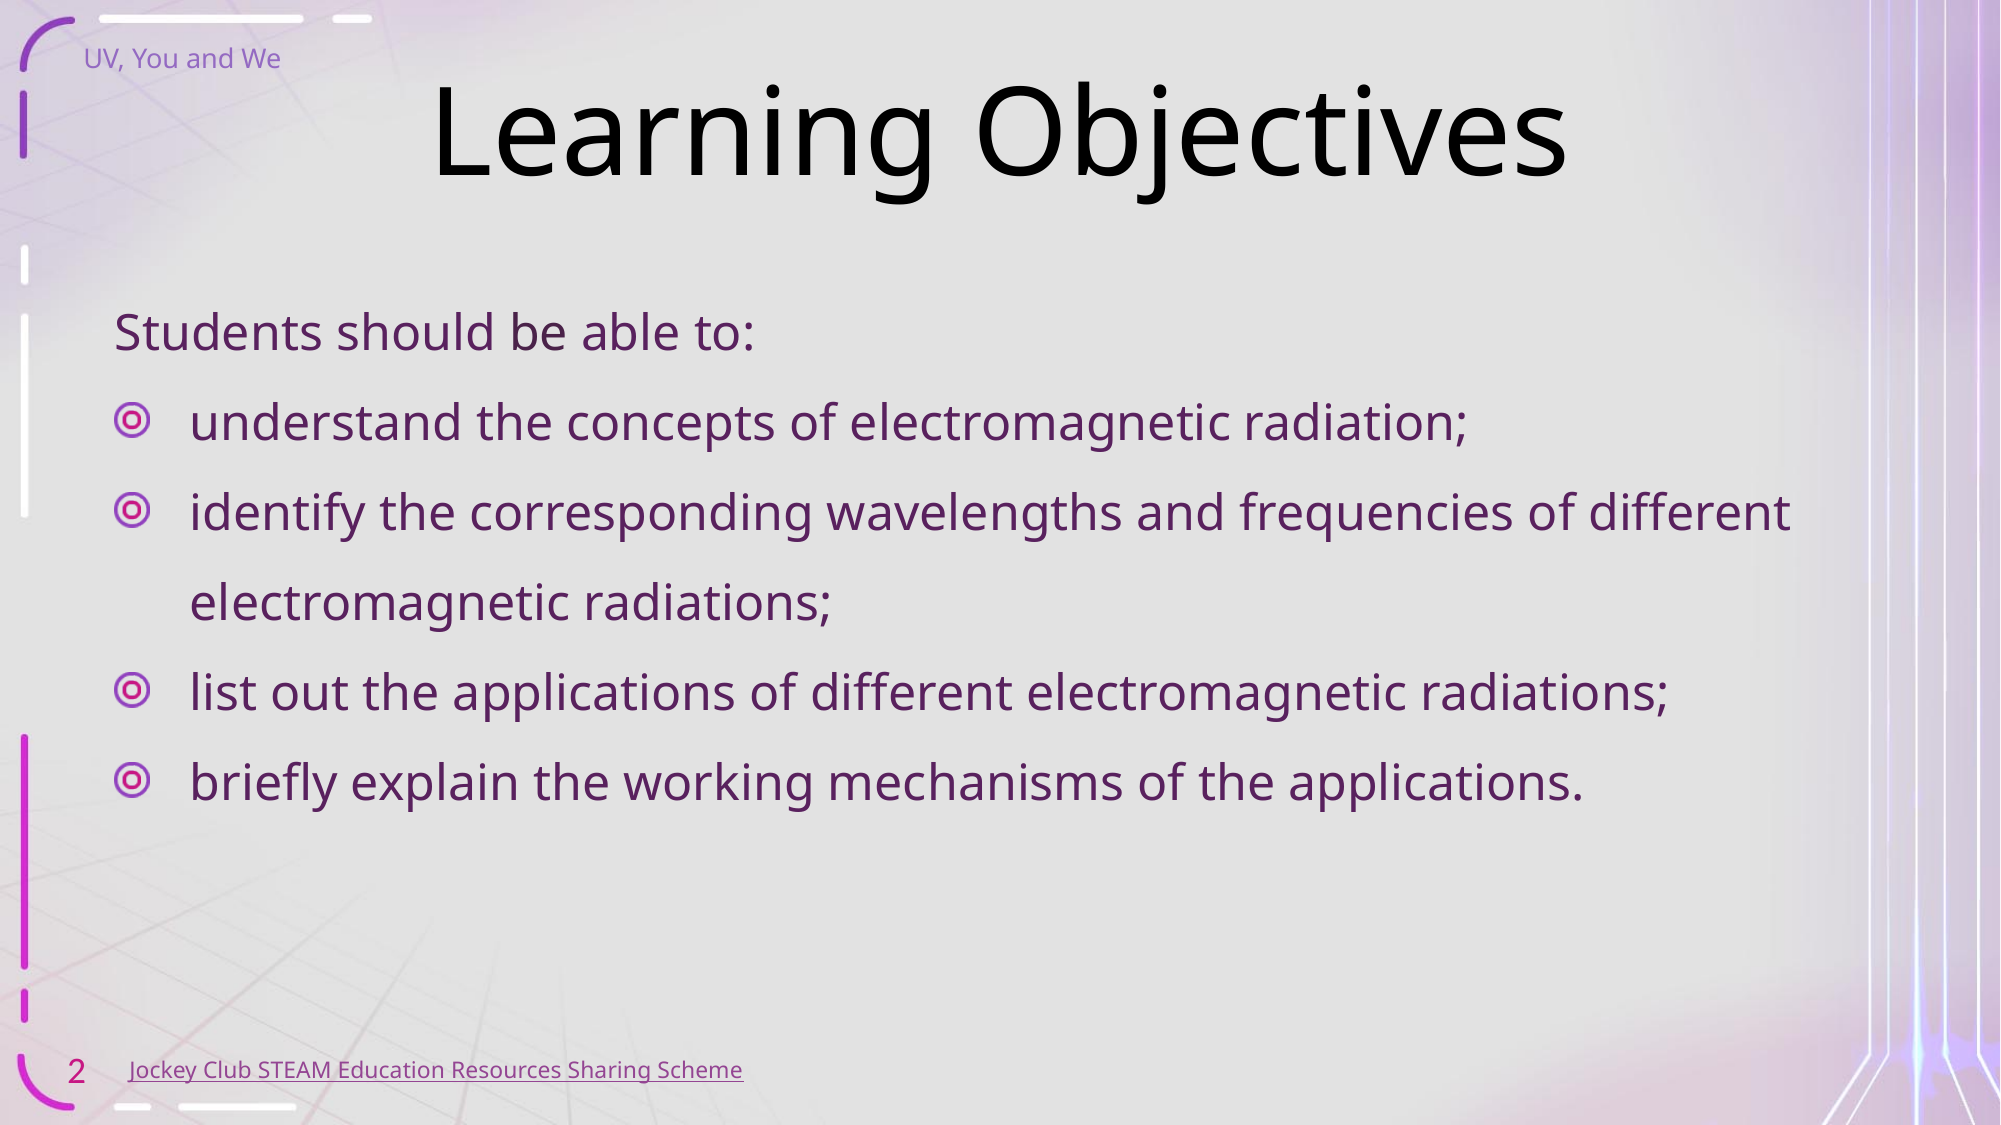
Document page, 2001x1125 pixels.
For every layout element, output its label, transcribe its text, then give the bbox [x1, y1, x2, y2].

picture [0, 0, 2001, 1125]
title Learning Objectives [99, 45, 1900, 233]
list Students should be able to: understand the concepts of electromagnetic radiation; identify the corresponding wavelengths and frequencies of different electromagnetic radiations; list out the applications of different electromagnetic radiations; briefly explain the working mechanisms of the applications. [99, 262, 1900, 1005]
